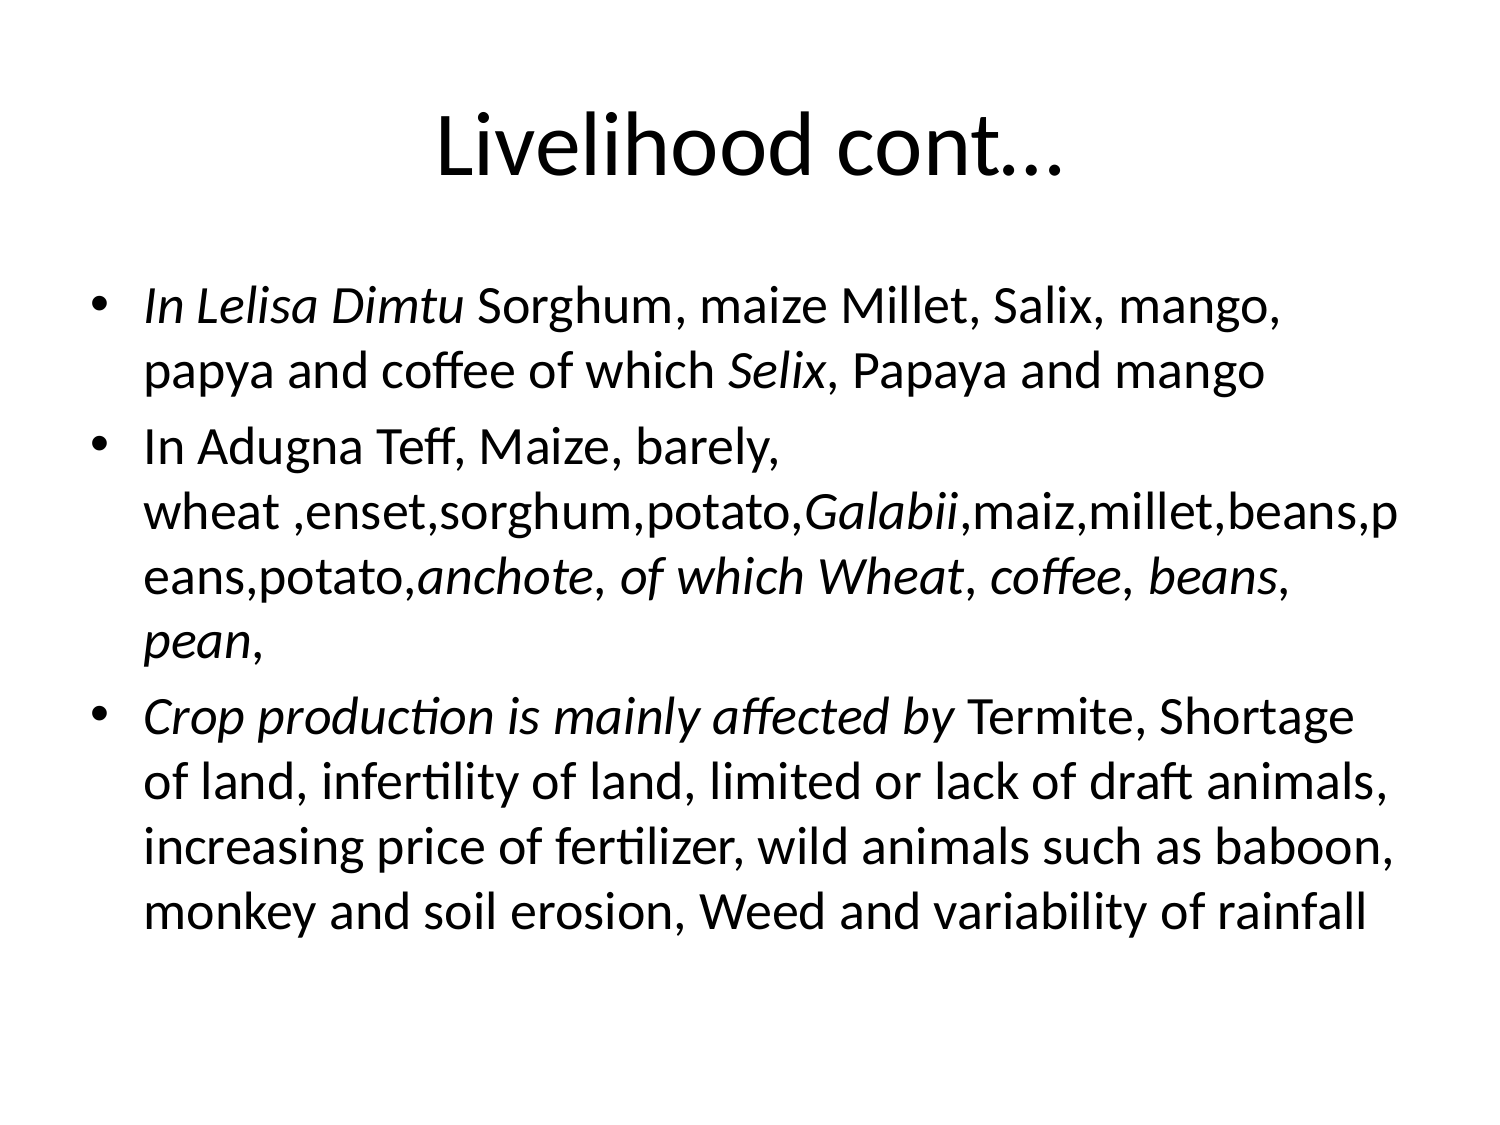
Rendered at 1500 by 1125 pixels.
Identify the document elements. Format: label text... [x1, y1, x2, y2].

title Livelihood cont… [75, 45, 1425, 233]
list In Lelisa Dimtu Sorghum, maize Millet, Salix, mango, papya and coffee of which Selix, Papaya and mango In Adugna Teff, Maize, barely, wheat ,enset,sorghum,potato,Galabii,maiz,millet,beans,peans,potato,anchote, of which Wheat, coffee, beans, pean, Crop production is mainly affected by Termite, Shortage of land, infertility of land, limited or lack of draft animals, increasing price of fertilizer, wild animals such as baboon, monkey and soil erosion, Weed and variability of rainfall [75, 262, 1425, 1005]
